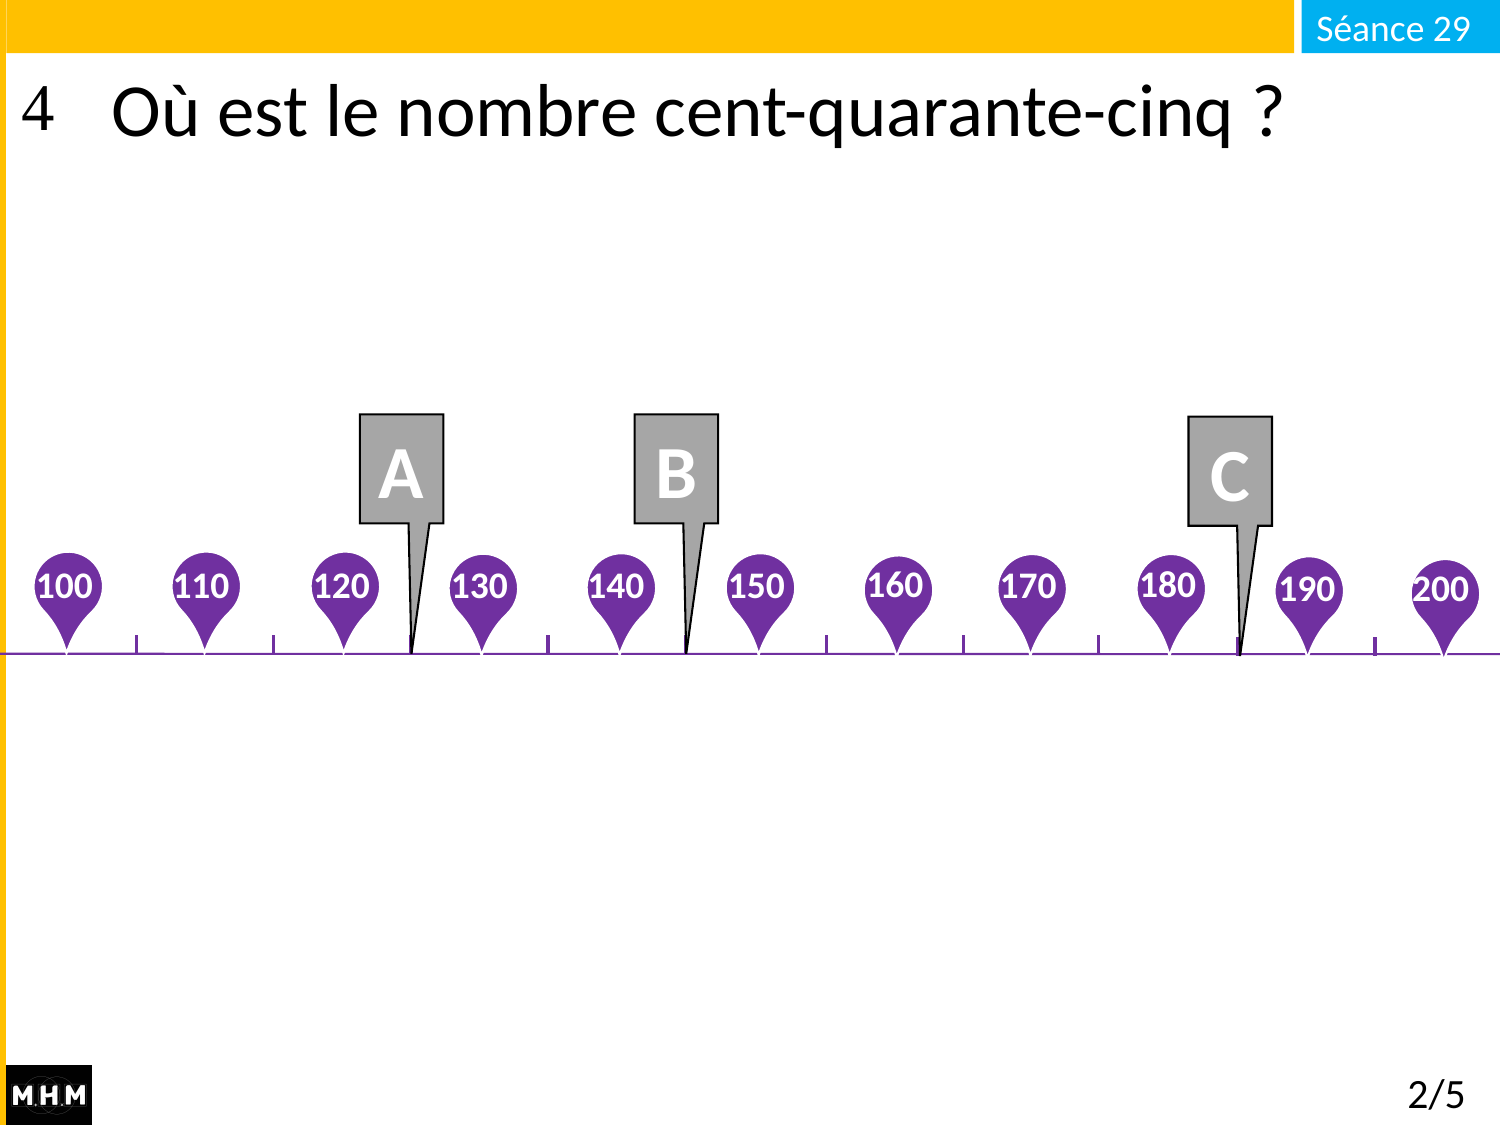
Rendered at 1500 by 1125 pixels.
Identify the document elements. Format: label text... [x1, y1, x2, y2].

list 2/5 [1373, 1064, 1500, 1125]
title Où est le nombre cent-quarante-cinq ? [96, 60, 1391, 165]
text_box C [1187, 415, 1274, 551]
text_box B [633, 413, 720, 551]
text_box A [358, 413, 445, 551]
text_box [0, 551, 1500, 656]
picture [6, 1065, 92, 1125]
